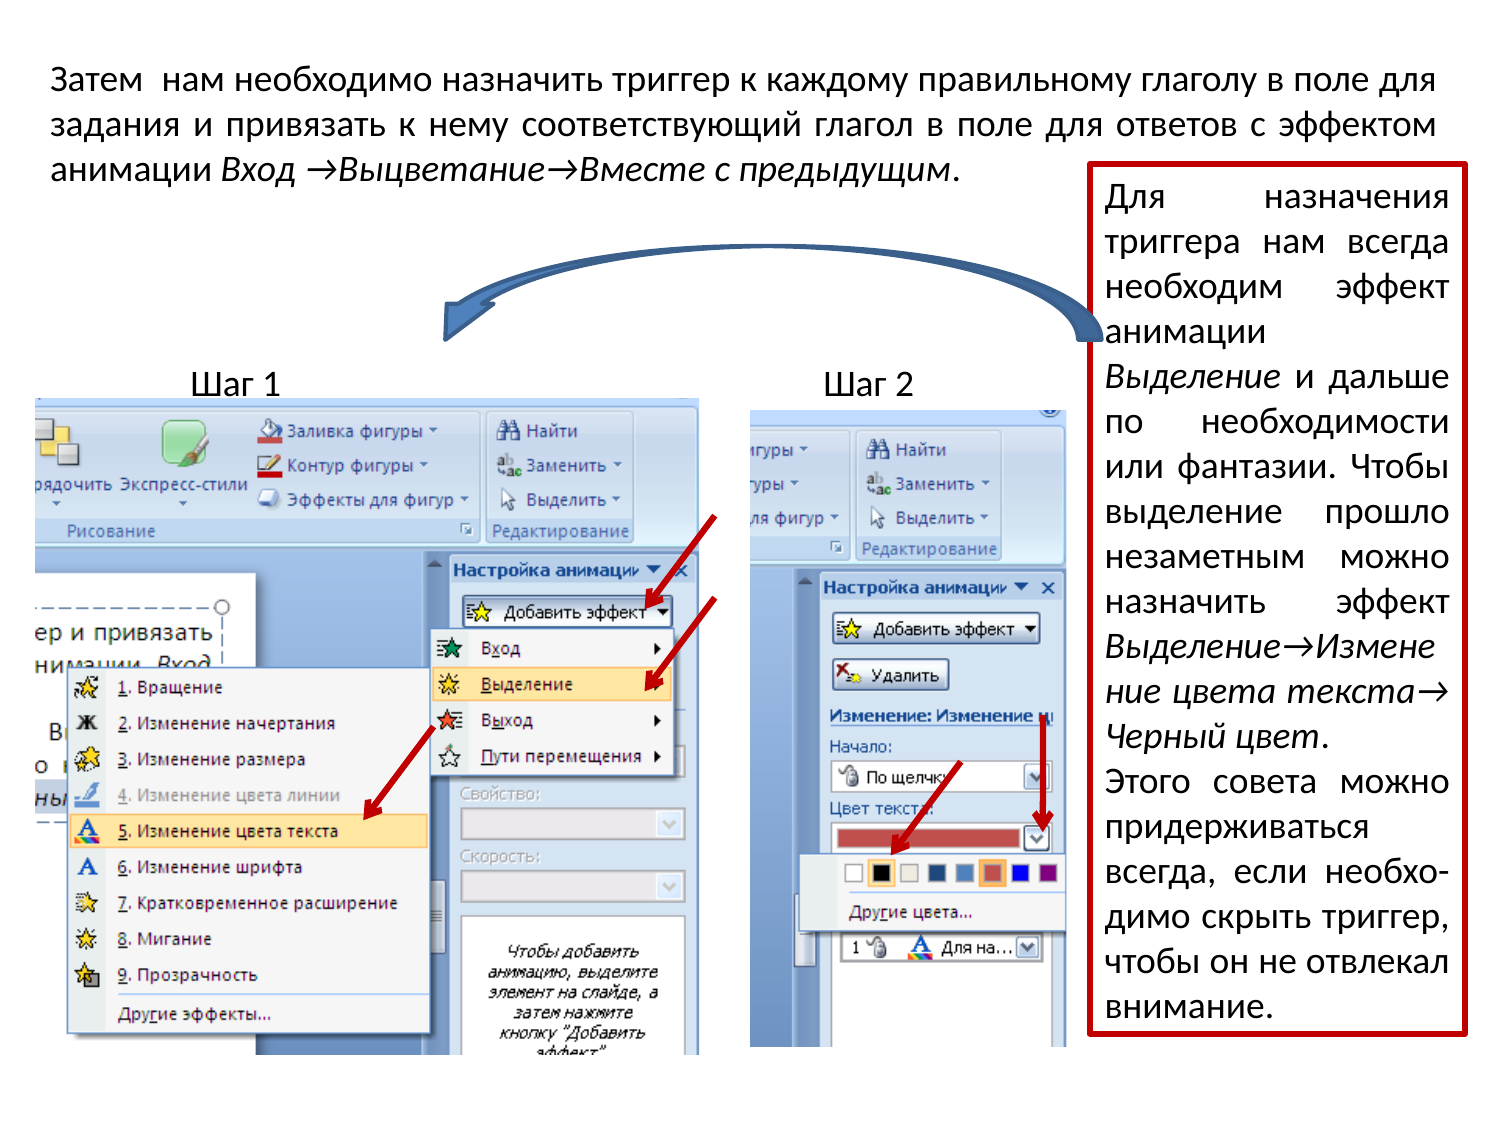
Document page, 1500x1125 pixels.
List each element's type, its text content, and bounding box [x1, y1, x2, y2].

text_box Шаг 1 [175, 351, 364, 396]
picture [749, 409, 1067, 1048]
text_box Шаг 2 [808, 351, 973, 408]
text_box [878, 773, 973, 844]
picture [34, 398, 700, 1055]
text_box Затем нам необходимо назначить триггер к каждому правильному глаголу в поле для задания и привязать к нему соответствующий глагол в поле для ответов с эффектом анимации Вход →Выцветание→Вместе с предыдущим. [35, 46, 1454, 197]
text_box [351, 738, 446, 809]
text_box Для назначения триггера нам всегда необходим эффект анимации Выделение и дальше по необходимости или фантазии. Чтобы выделение прошло незаметным можно назначить эффект Выделение→Изменение цвета текста→ Черный цвет. Этого совета можно придерживаться всегда, если необхо-димо скрыть триггер, чтобы он не отвлекал внимание. [1089, 163, 1465, 1034]
text_box [443, 243, 1104, 342]
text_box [632, 609, 727, 680]
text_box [632, 527, 727, 598]
